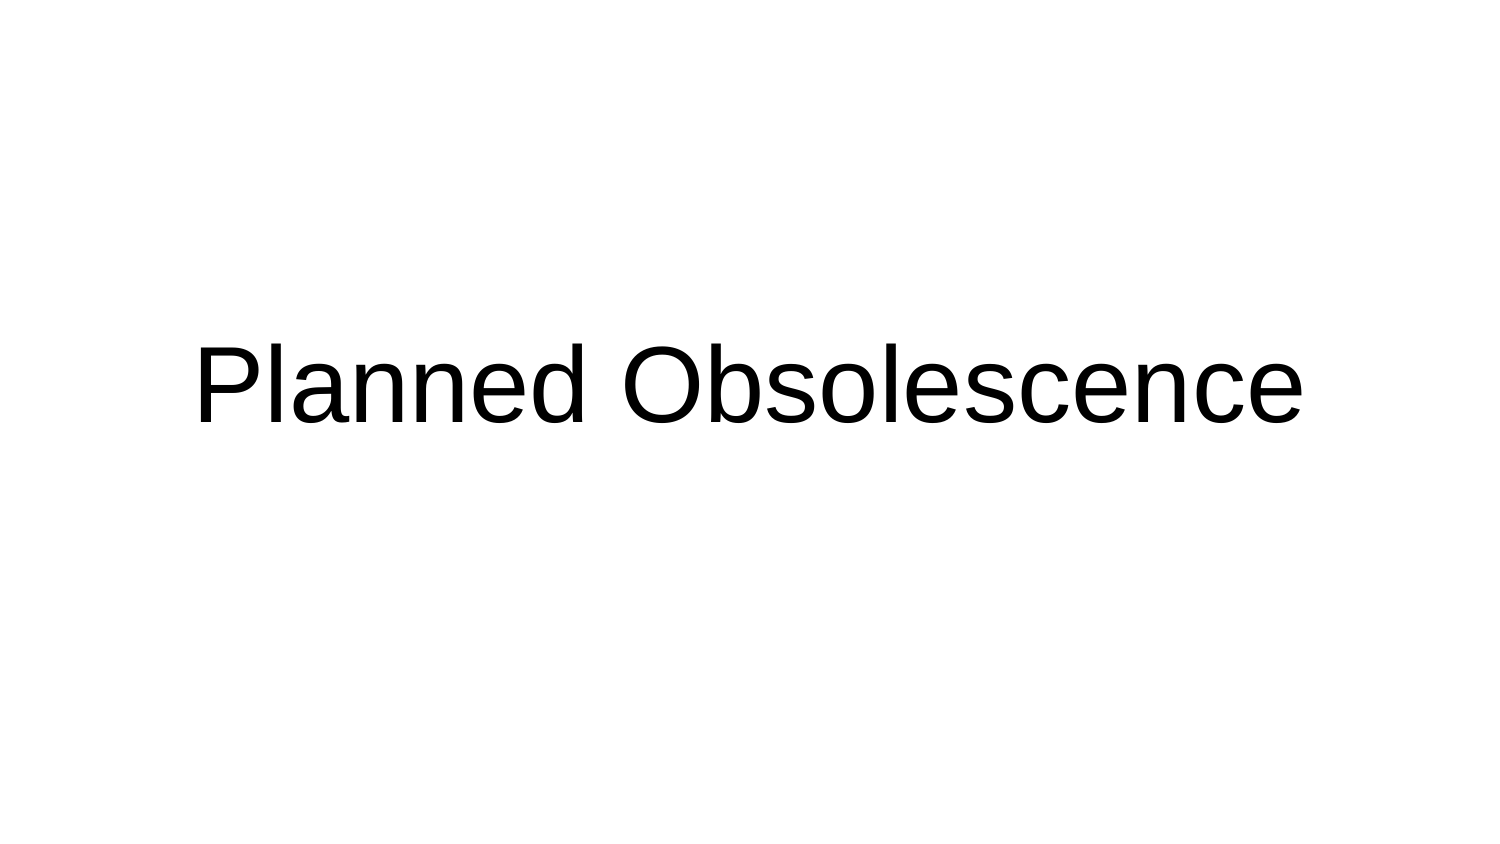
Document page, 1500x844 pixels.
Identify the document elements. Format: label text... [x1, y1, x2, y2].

title Planned Obsolescence [51, 122, 1449, 459]
